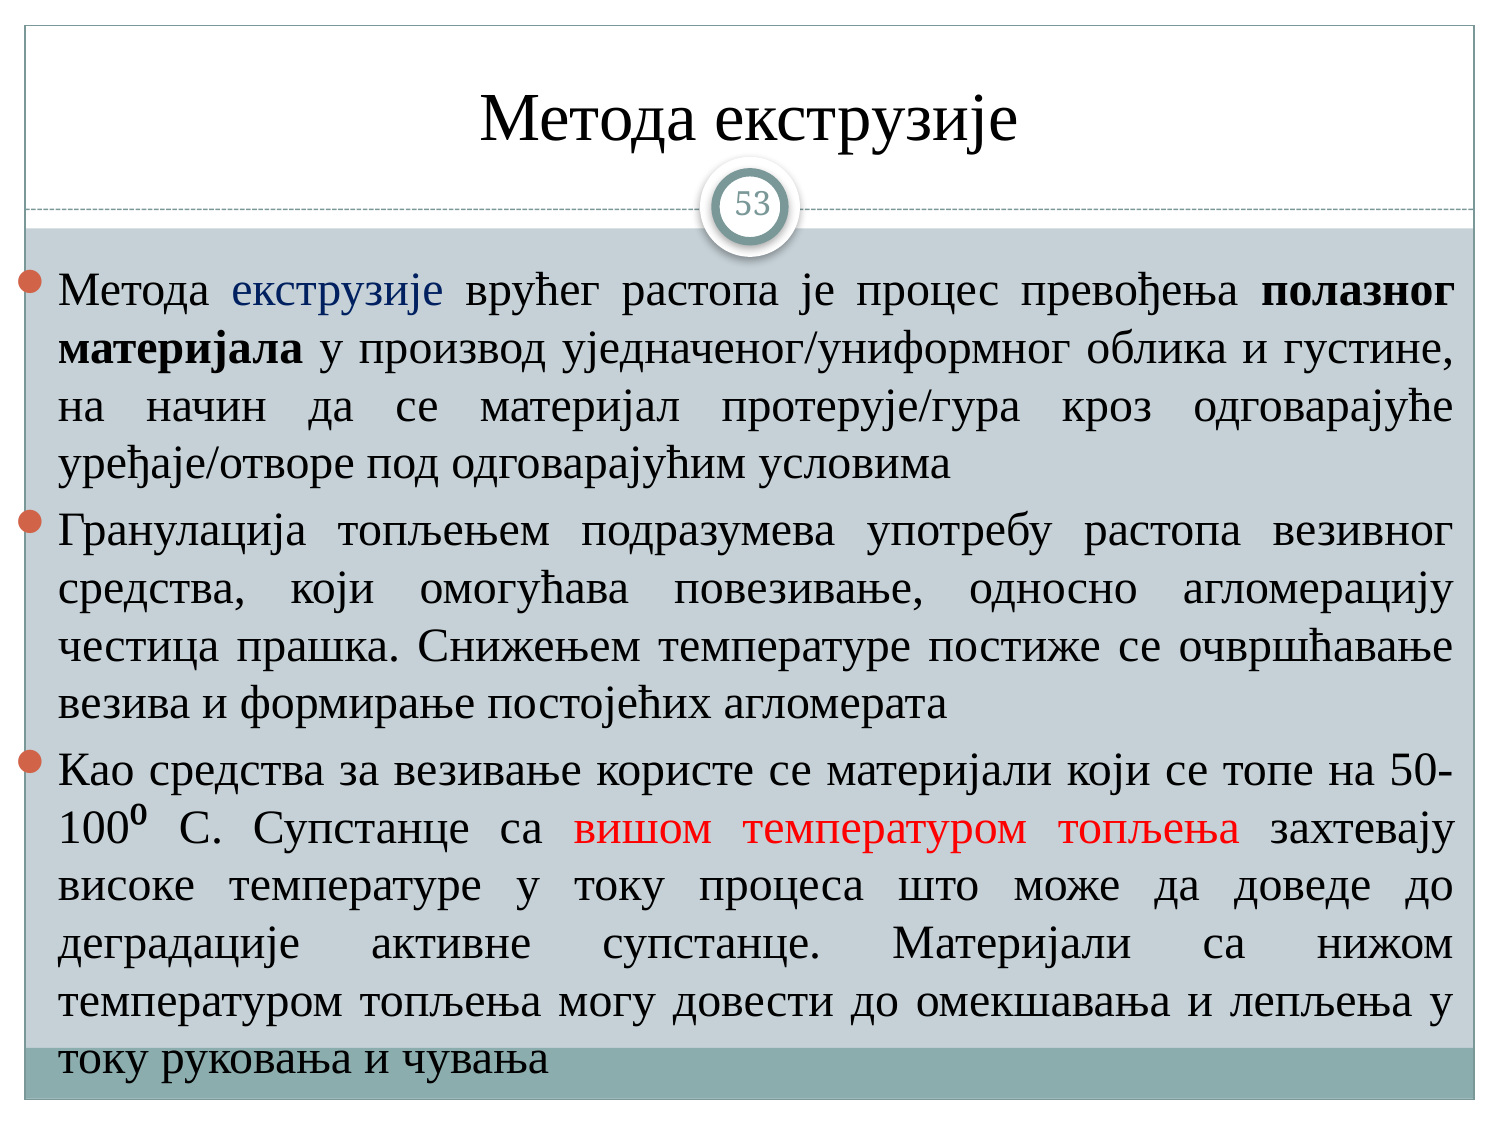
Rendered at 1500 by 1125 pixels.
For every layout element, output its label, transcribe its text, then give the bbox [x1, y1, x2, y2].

list Метода екструзије врућег растопа је процес превођења полазног материјала у производ уједначеног/униформног облика и густине, на начин да се материјал протерује/гура кроз одговарајуће уређаје/отворе под одговарајућим условима Гранулација топљењем подразумева употребу растопа везивног средства, који омогућава повезивање, односно агломерацију честица прашка. Снижењем температуре постиже се очвршћавање везива и формирање постојећих агломерата Као средства за везивање користе се материјали који се топе на 50-100⁰ C. Супстанце са вишом температуром топљења захтевају високе температуре у току процеса што може да доведе до деградације активне супстанце. Материјали са нижом температуром топљења могу довести до омекшавања и лепљења у току руковања и чувања [0, 250, 1471, 1094]
title Метода екструзије [49, 37, 1450, 162]
slide_number 53 [715, 168, 791, 241]
